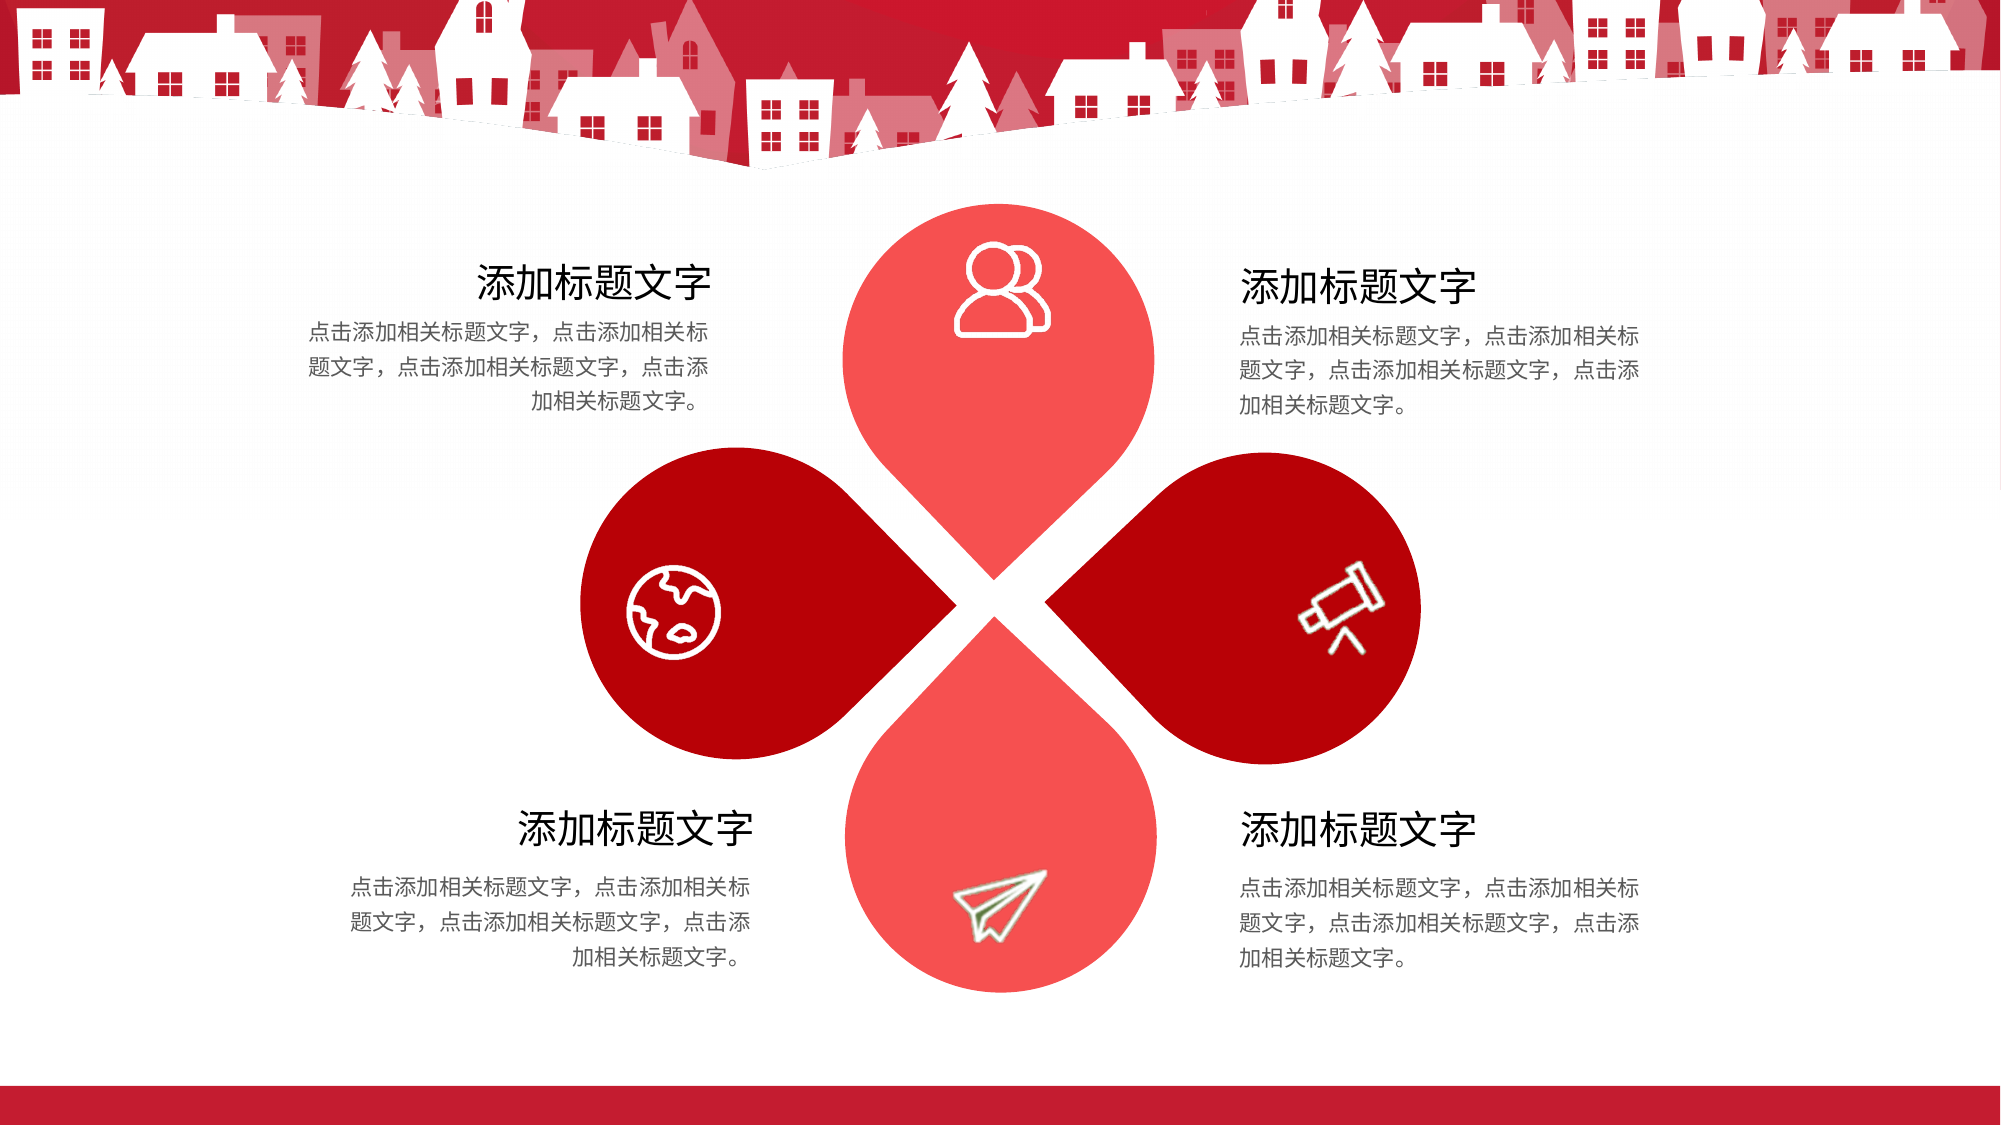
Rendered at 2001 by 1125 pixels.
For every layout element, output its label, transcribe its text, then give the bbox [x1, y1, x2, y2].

text_box [842, 203, 1155, 581]
text_box 添加标题文字 [502, 782, 770, 859]
picture [951, 864, 1053, 952]
picture [945, 221, 1060, 357]
text_box 添加标题文字 [461, 236, 729, 313]
text_box 添加标题文字 [1225, 240, 1493, 306]
picture [0, 0, 2001, 520]
text_box 点击添加相关标题文字，点击添加相关标题文字，点击添加相关标题文字，点击添加相关标题文字。 [1224, 306, 1675, 426]
text_box 点击添加相关标题文字，点击添加相关标题文字，点击添加相关标题文字，点击添加相关标题文字。 [274, 302, 724, 422]
text_box [1043, 451, 1422, 766]
text_box 点击添加相关标题文字，点击添加相关标题文字，点击添加相关标题文字，点击添加相关标题文字。 [316, 858, 766, 977]
text_box 点击添加相关标题文字，点击添加相关标题文字，点击添加相关标题文字，点击添加相关标题文字。 [1224, 859, 1675, 978]
picture [611, 533, 737, 684]
picture [1293, 559, 1387, 657]
text_box [844, 616, 1157, 993]
text_box 添加标题文字 [1225, 783, 1493, 859]
text_box [579, 446, 959, 761]
